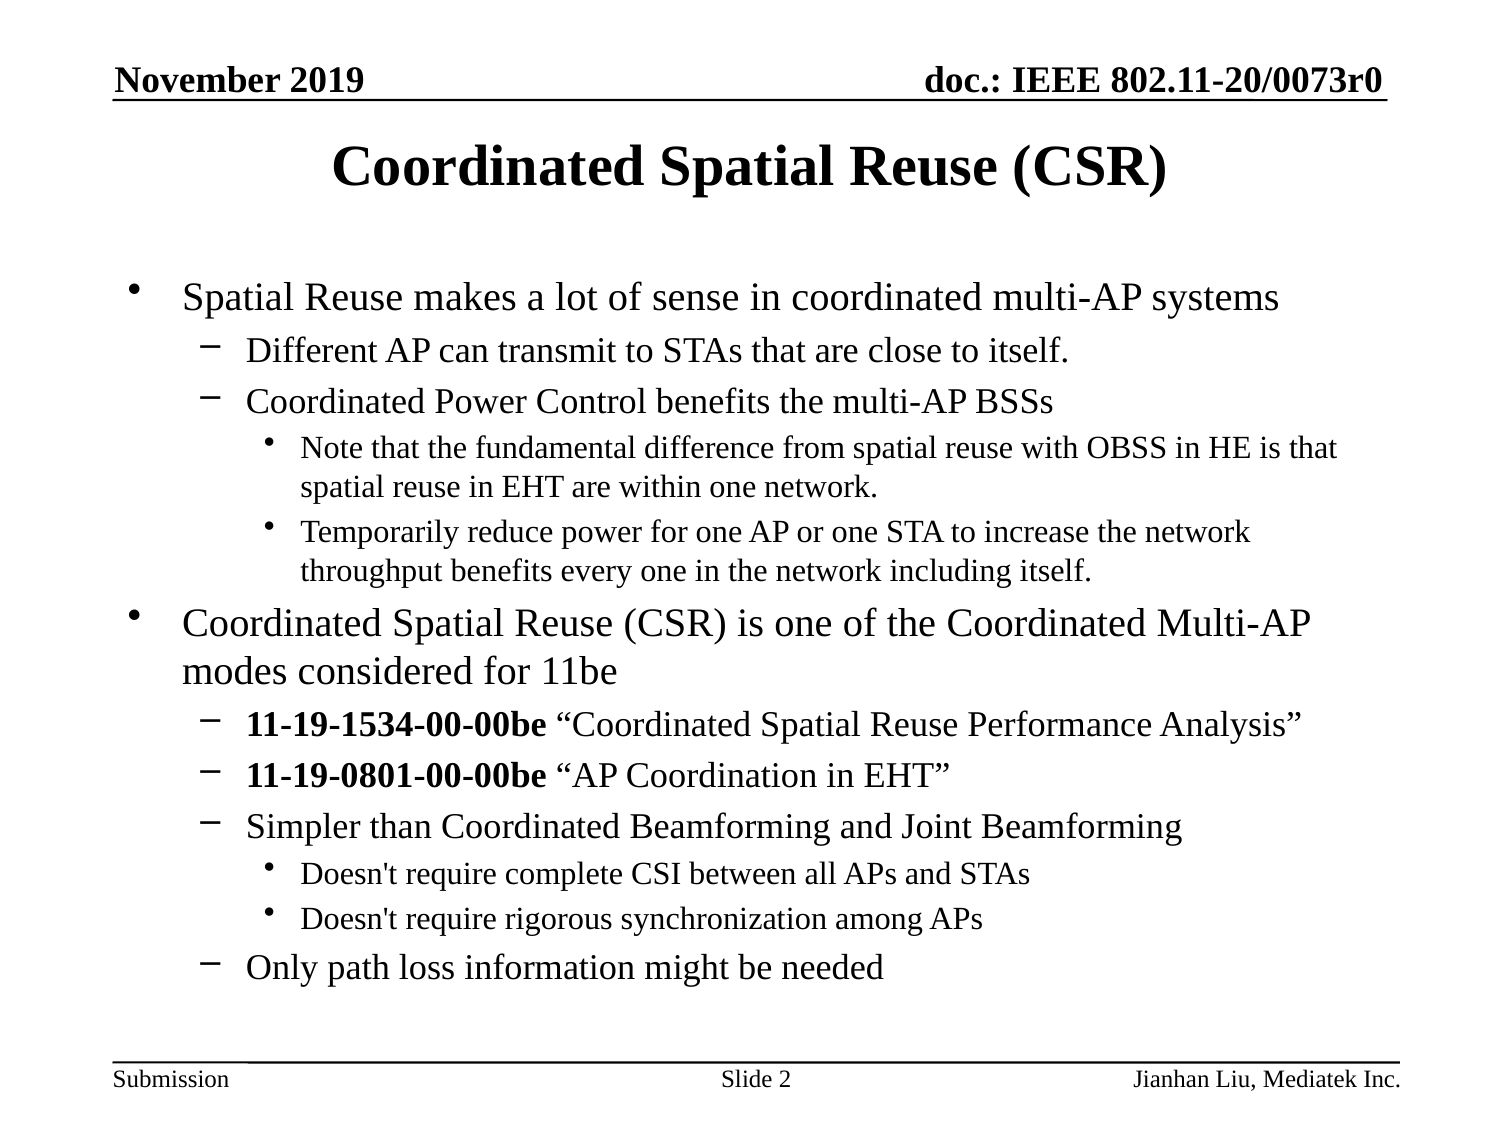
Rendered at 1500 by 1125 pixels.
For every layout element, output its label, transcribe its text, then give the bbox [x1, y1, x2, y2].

slide_number Slide 2 [720, 1061, 792, 1093]
title Coordinated Spatial Reuse (CSR) [112, 112, 1388, 213]
list Spatial Reuse makes a lot of sense in coordinated multi-AP systems Different AP can transmit to STAs that are close to itself. Coordinated Power Control benefits the multi-AP BSSs Note that the fundamental difference from spatial reuse with OBSS in HE is that spatial reuse in EHT are within one network. Temporarily reduce power for one AP or one STA to increase the network throughput benefits every one in the network including itself. Coordinated Spatial Reuse (CSR) is one of the Coordinated Multi-AP modes considered for 11be 11-19-1534-00-00be “Coordinated Spatial Reuse Performance Analysis” 11-19-0801-00-00be “AP Coordination in EHT” Simpler than Coordinated Beamforming and Joint Beamforming Doesn't require complete CSI between all APs and STAs Doesn't require rigorous synchronization among APs Only path loss information might be needed [112, 262, 1388, 1001]
footer Jianhan Liu, Mediatek Inc. [1129, 1061, 1402, 1093]
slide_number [114, 54, 374, 101]
